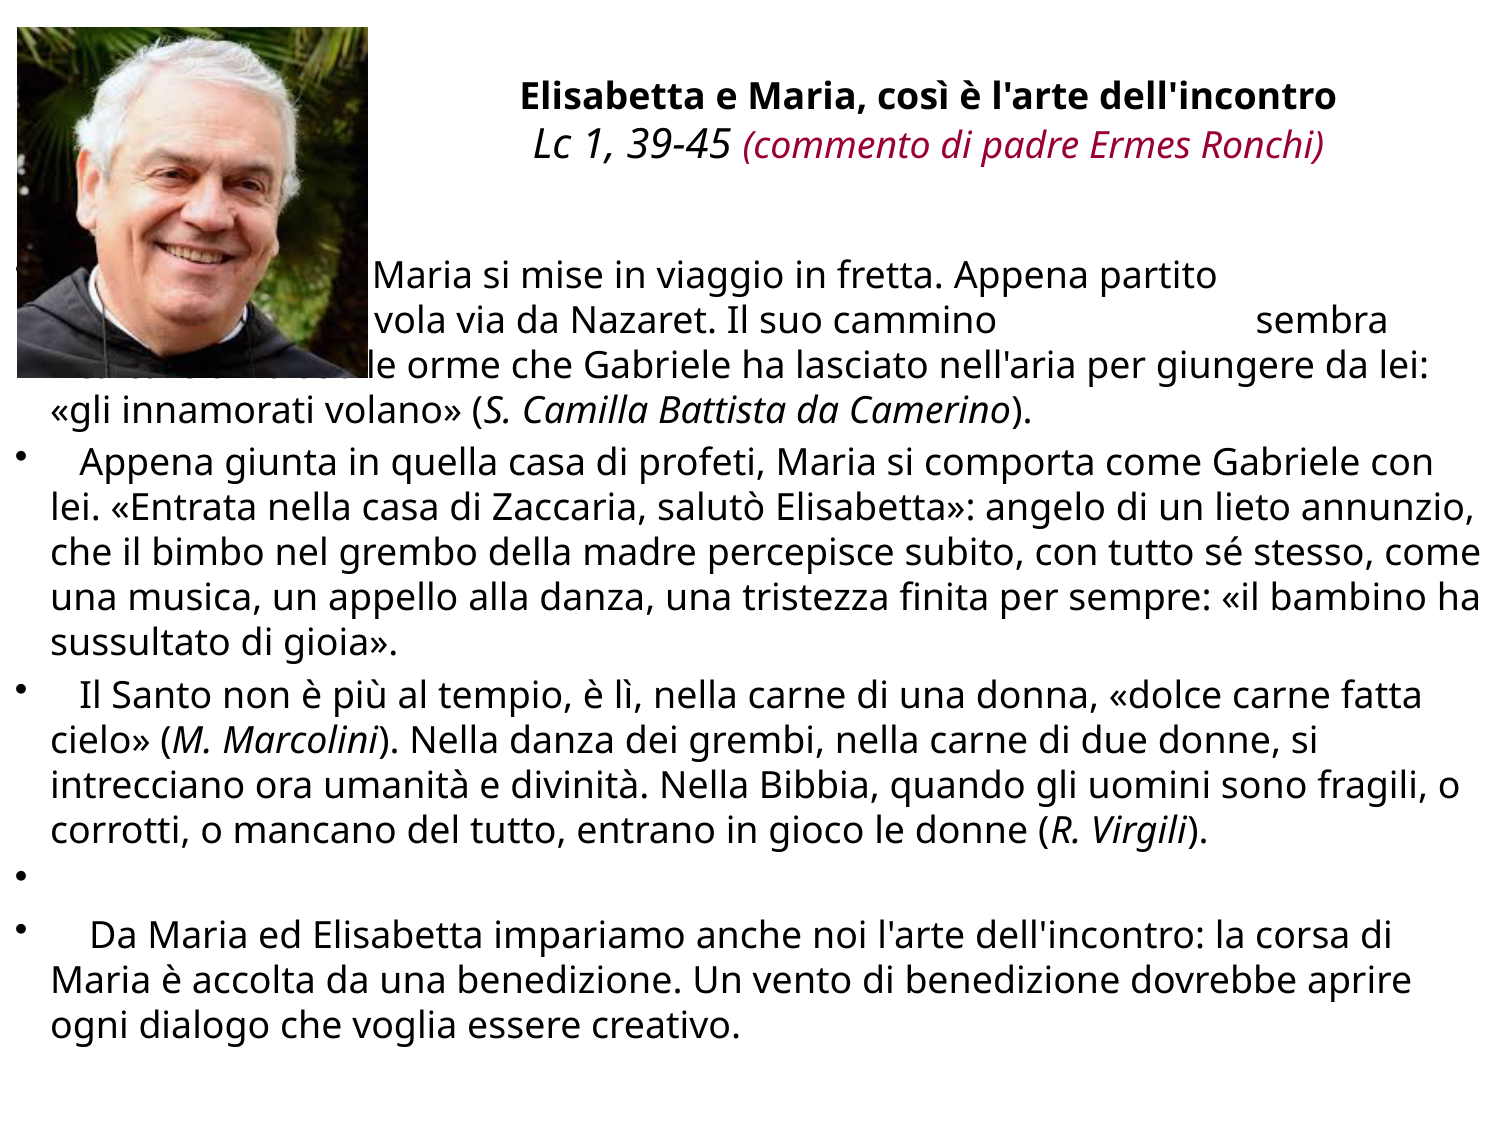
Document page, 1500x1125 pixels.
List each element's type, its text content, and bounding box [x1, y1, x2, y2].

picture [17, 27, 368, 378]
text_box Maria si mise in viaggio in fretta. Appena partito l'angelo, anche lei vola via da Nazaret. Il suo cammino sembra ricalcare a ritroso le orme che Gabriele ha lasciato nell'aria per giungere da lei: «gli innamorati volano» (S. Camilla Battista da Camerino). Appena giunta in quella casa di profeti, Maria si comporta come Gabriele con lei. «Entrata nella casa di Zaccaria, salutò Elisabetta»: angelo di un lieto annunzio, che il bimbo nel grembo della madre percepisce subito, con tutto sé stesso, come una musica, un appello alla danza, una tristezza finita per sempre: «il bambino ha sussultato di gioia». Il Santo non è più al tempio, è lì, nella carne di una donna, «dolce carne fatta cielo» (M. Marcolini). Nella danza dei grembi, nella carne di due donne, si intrecciano ora umanità e divinità. Nella Bibbia, quando gli uomini sono fragili, o corrotti, o mancano del tutto, entrano in gioco le donne (R. Virgili). Da Maria ed Elisabetta impariamo anche noi l'arte dell'incontro: la corsa di Maria è accolta da una benedizione. Un vento di benedizione dovrebbe aprire ogni dialogo che voglia essere creativo. [0, 711, 1500, 799]
text_box Maria si mise in viaggio in fretta. Appena partito l'angelo, anche lei vola via da Nazaret. Il suo cammino sembra ricalcare a ritroso le orme che Gabriele ha lasciato nell'aria per giungere da lei: «gli innamorati volano» (S. Camilla Battista da Camerino). Appena giunta in quella casa di profeti, Maria si comporta come Gabriele con lei. «Entrata nella casa di Zaccaria, salutò Elisabetta»: angelo di un lieto annunzio, che il bimbo nel grembo della madre percepisce subito, con tutto sé stesso, come una musica, un appello alla danza, una tristezza finita per sempre: «il bambino ha sussultato di gioia». Il Santo non è più al tempio, è lì, nella carne di una donna, «dolce carne fatta cielo» (M. Marcolini). Nella danza dei grembi, nella carne di due donne, si intrecciano ora umanità e divinità. Nella Bibbia, quando gli uomini sono fragili, o corrotti, o mancano del tutto, entrano in gioco le donne (R. Virgili). Da Maria ed Elisabetta impariamo anche noi l'arte dell'incontro: la corsa di Maria è accolta da una benedizione. Un vento di benedizione dovrebbe aprire ogni dialogo che voglia essere creativo. [0, 243, 1500, 710]
text_box Elisabetta e Maria, così è l'arte dell'incontro Lc 1, 39-45 (commento di padre Ermes Ronchi) [368, 64, 1500, 175]
text_box Maria si mise in viaggio in fretta. Appena partito l'angelo, anche lei vola via da Nazaret. Il suo cammino sembra ricalcare a ritroso le orme che Gabriele ha lasciato nell'aria per giungere da lei: «gli innamorati volano» (S. Camilla Battista da Camerino). Appena giunta in quella casa di profeti, Maria si comporta come Gabriele con lei. «Entrata nella casa di Zaccaria, salutò Elisabetta»: angelo di un lieto annunzio, che il bimbo nel grembo della madre percepisce subito, con tutto sé stesso, come una musica, un appello alla danza, una tristezza finita per sempre: «il bambino ha sussultato di gioia». Il Santo non è più al tempio, è lì, nella carne di una donna, «dolce carne fatta cielo» (M. Marcolini). Nella danza dei grembi, nella carne di due donne, si intrecciano ora umanità e divinità. Nella Bibbia, quando gli uomini sono fragili, o corrotti, o mancano del tutto, entrano in gioco le donne (R. Virgili). Da Maria ed Elisabetta impariamo anche noi l'arte dell'incontro: la corsa di Maria è accolta da una benedizione. Un vento di benedizione dovrebbe aprire ogni dialogo che voglia essere creativo. [0, 801, 1500, 1054]
